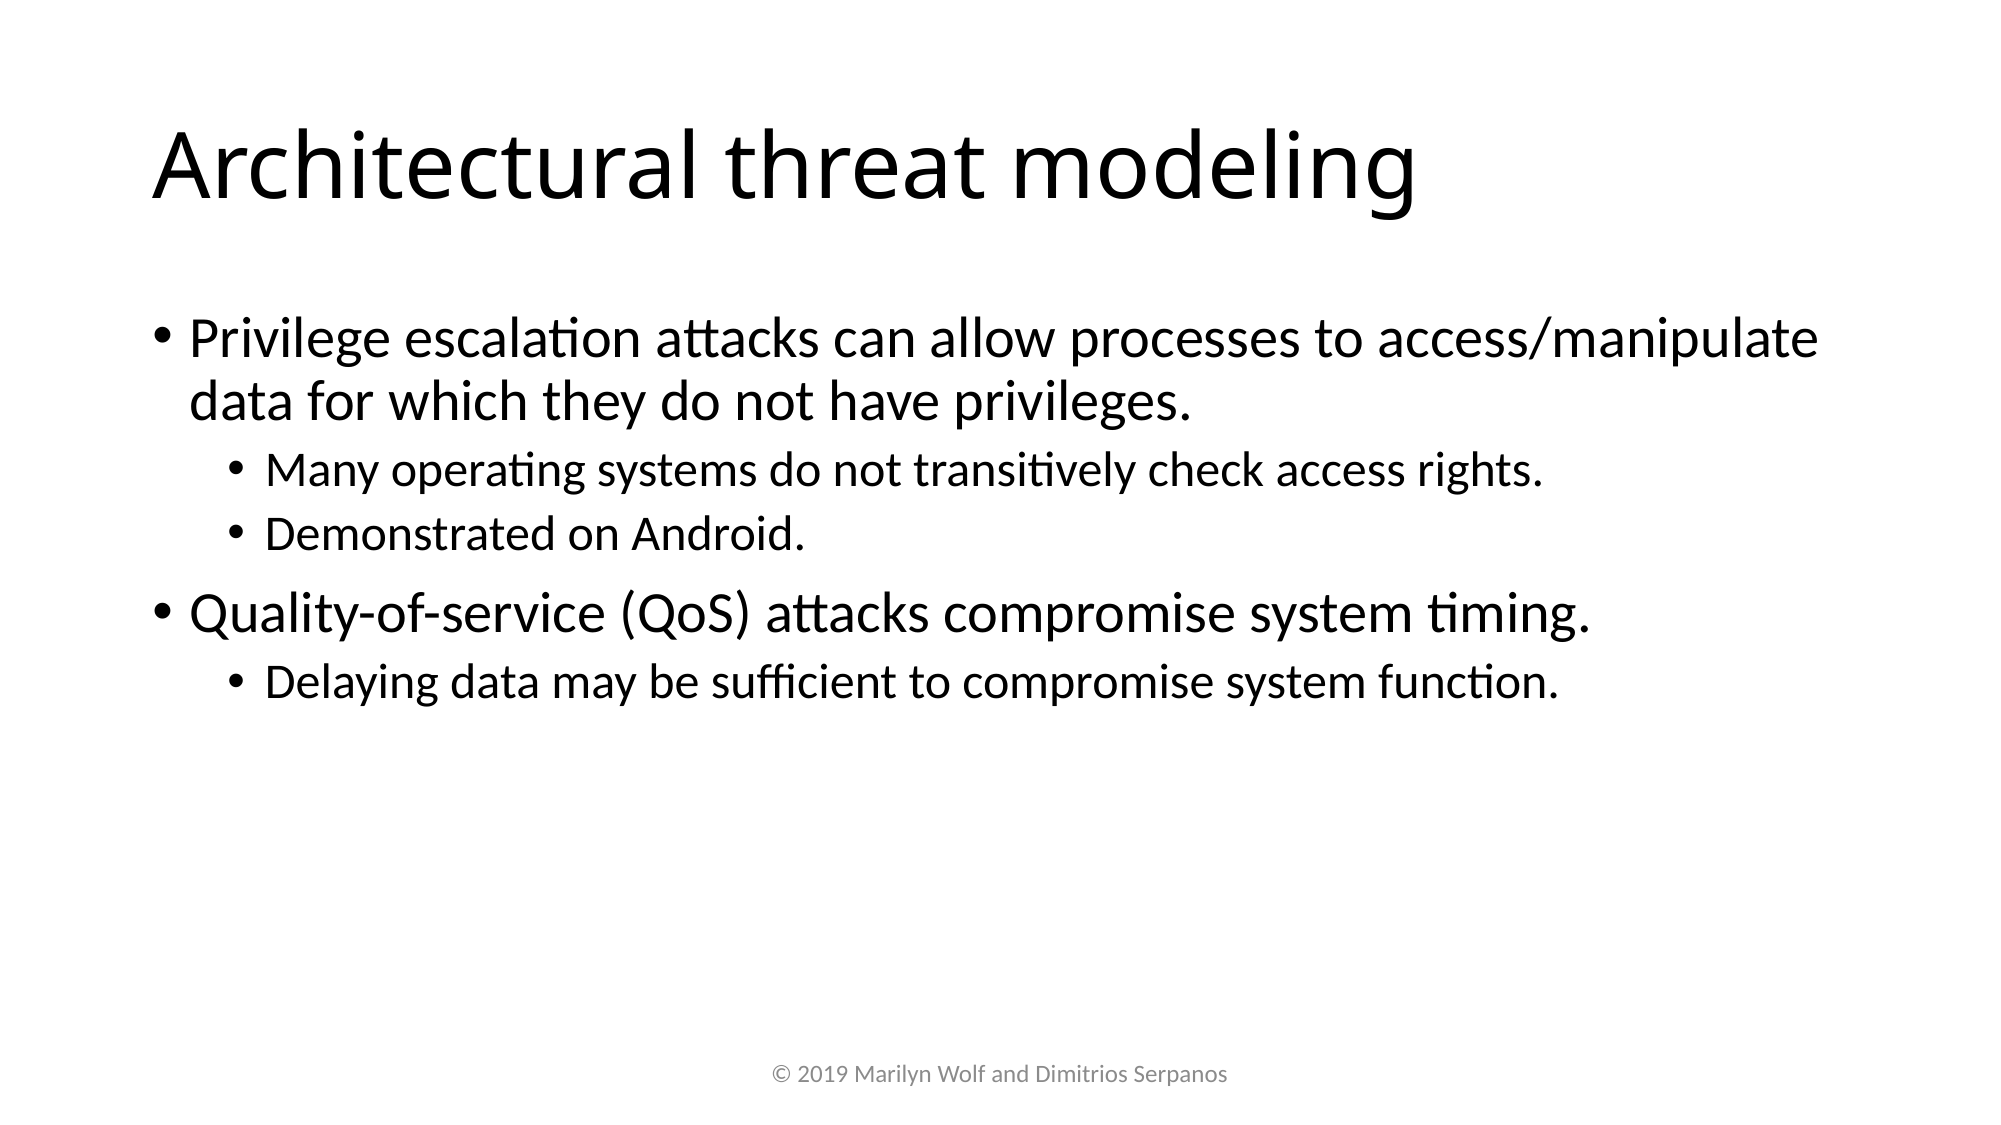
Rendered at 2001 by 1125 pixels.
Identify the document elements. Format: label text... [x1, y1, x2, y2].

footer © 2019 Marilyn Wolf and Dimitrios Serpanos [662, 1042, 1338, 1103]
list Privilege escalation attacks can allow processes to access/manipulate data for which they do not have privileges. Many operating systems do not transitively check access rights. Demonstrated on Android. Quality-of-service (QoS) attacks compromise system timing. Delaying data may be sufficient to compromise system function. [137, 299, 1863, 1014]
title Architectural threat modeling [137, 59, 1863, 278]
